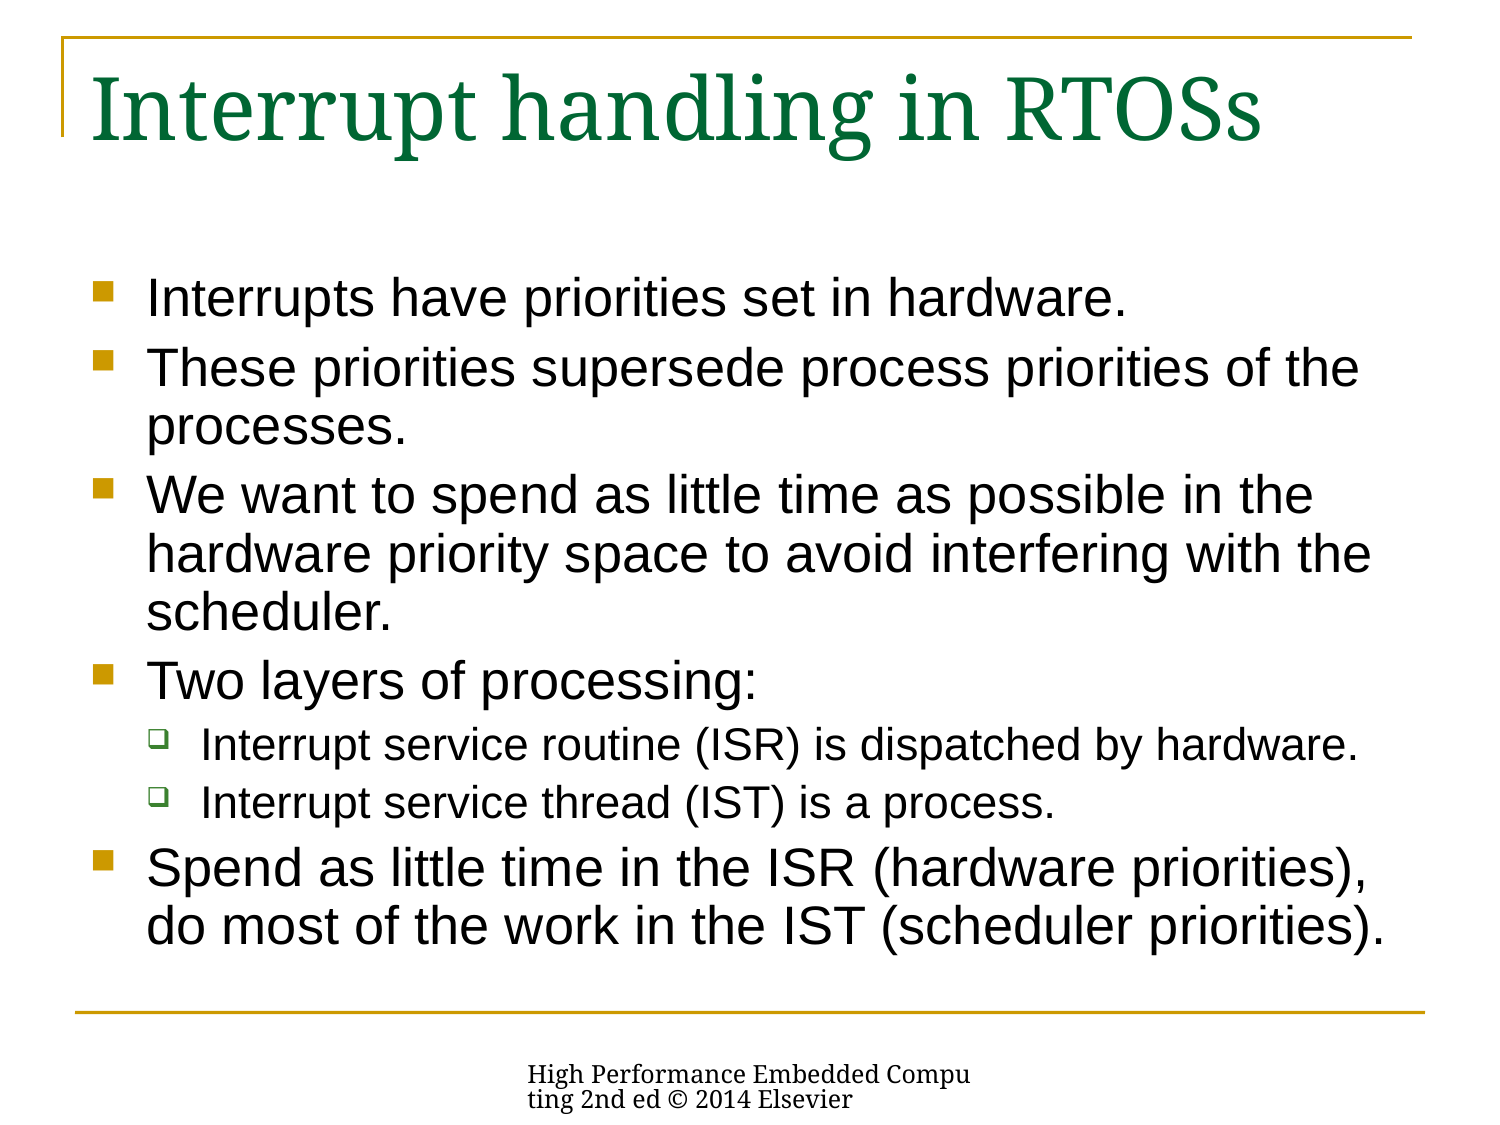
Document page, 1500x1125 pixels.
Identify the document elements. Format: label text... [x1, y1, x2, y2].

title Interrupt handling in RTOSs [75, 45, 1425, 233]
list Interrupts have priorities set in hardware. These priorities supersede process priorities of the processes. We want to spend as little time as possible in the hardware priority space to avoid interfering with the scheduler. Two layers of processing: Interrupt service routine (ISR) is dispatched by hardware. Interrupt service thread (IST) is a process. Spend as little time in the ISR (hardware priorities), do most of the work in the IST (scheduler priorities). [75, 262, 1425, 1006]
footer High Performance Embedded Computing 2nd ed © 2014 Elsevier [512, 1025, 988, 1100]
